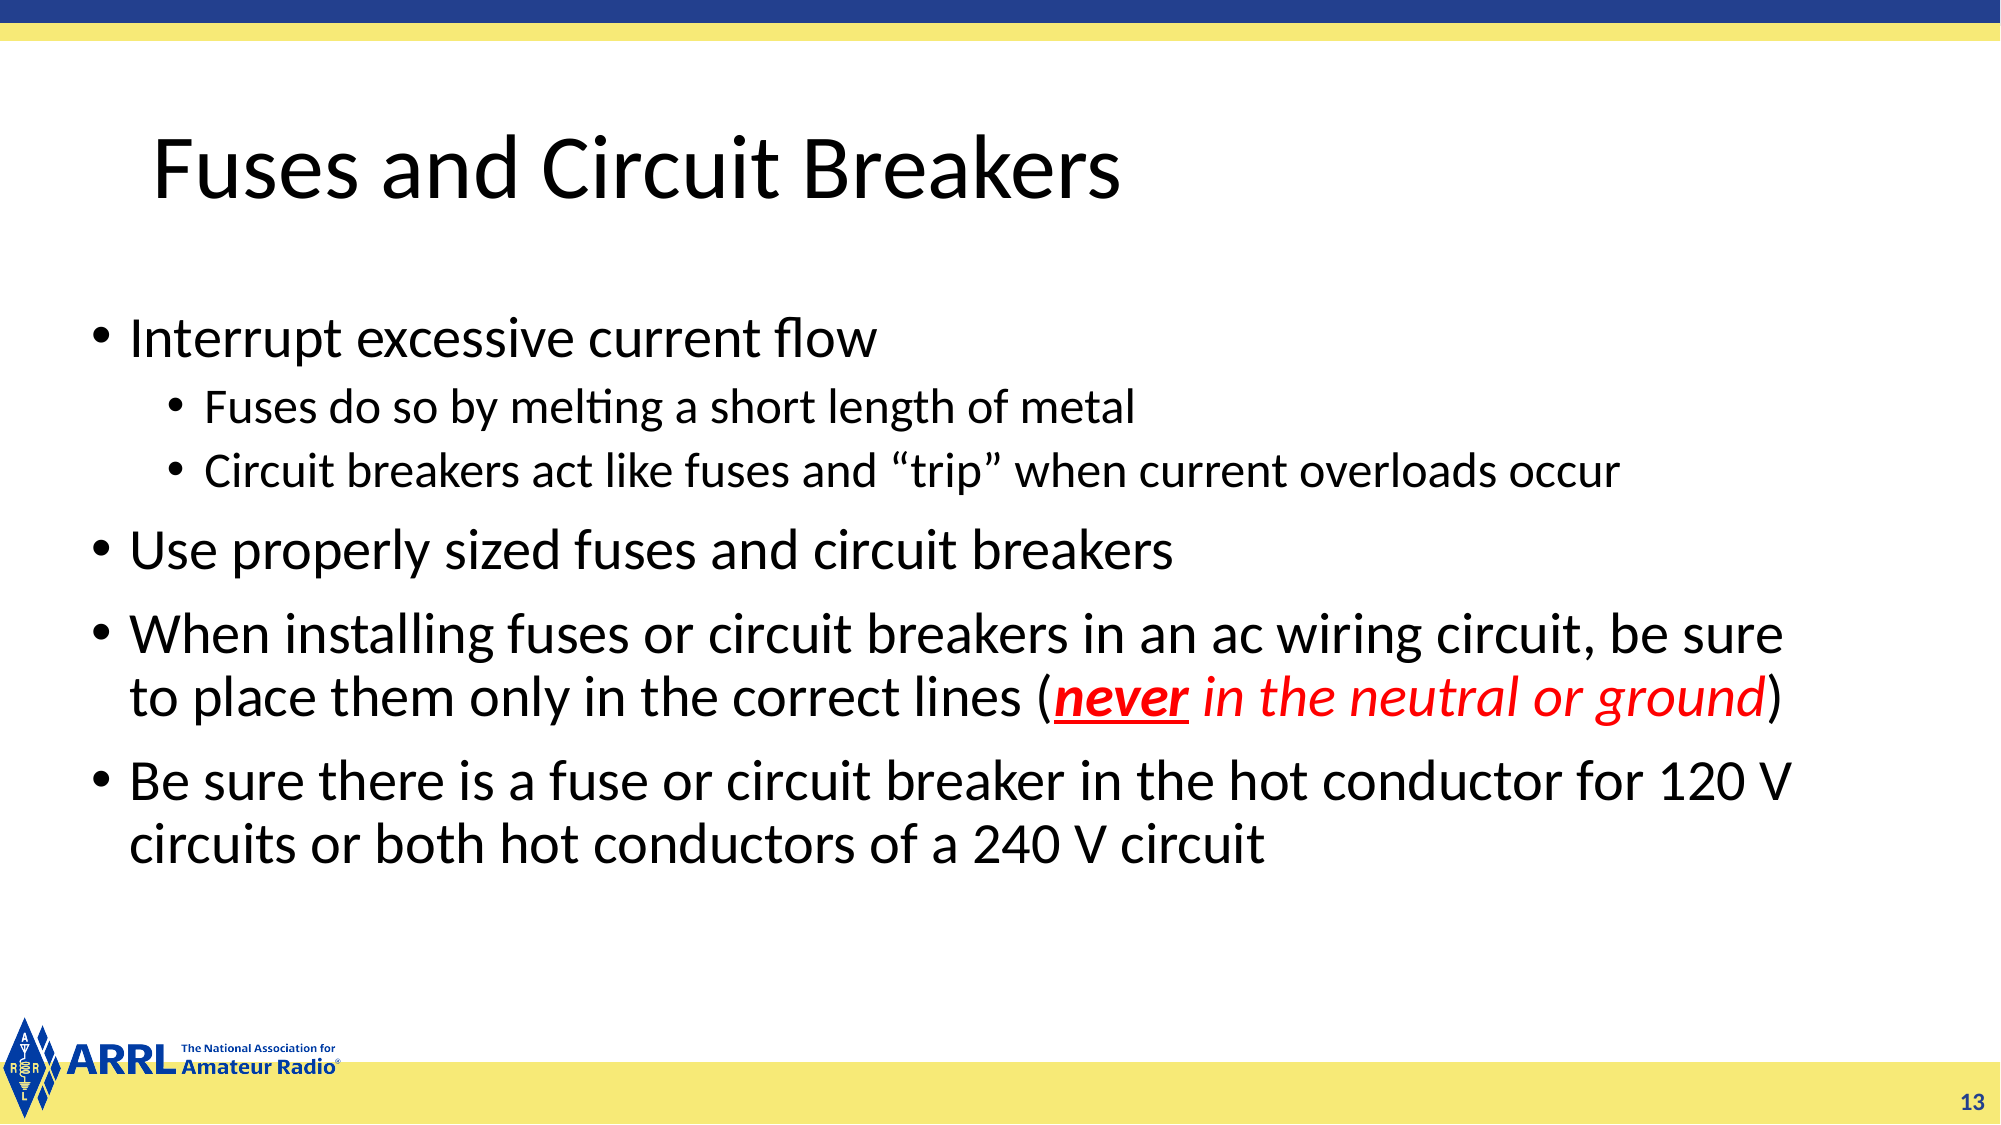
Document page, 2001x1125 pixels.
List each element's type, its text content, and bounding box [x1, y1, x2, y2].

title Fuses and Circuit Breakers [137, 59, 1863, 278]
picture [1, 1015, 342, 1121]
list Interrupt excessive current flow Fuses do so by melting a short length of metal Circuit breakers act like fuses and “trip” when current overloads occur Use properly sized fuses and circuit breakers When installing fuses or circuit breakers in an ac wiring circuit, be sure to place them only in the correct lines (never in the neutral or ground) Be sure there is a fuse or circuit breaker in the hot conductor for 120 V circuits or both hot conductors of a 240 V circuit [76, 299, 1863, 1014]
